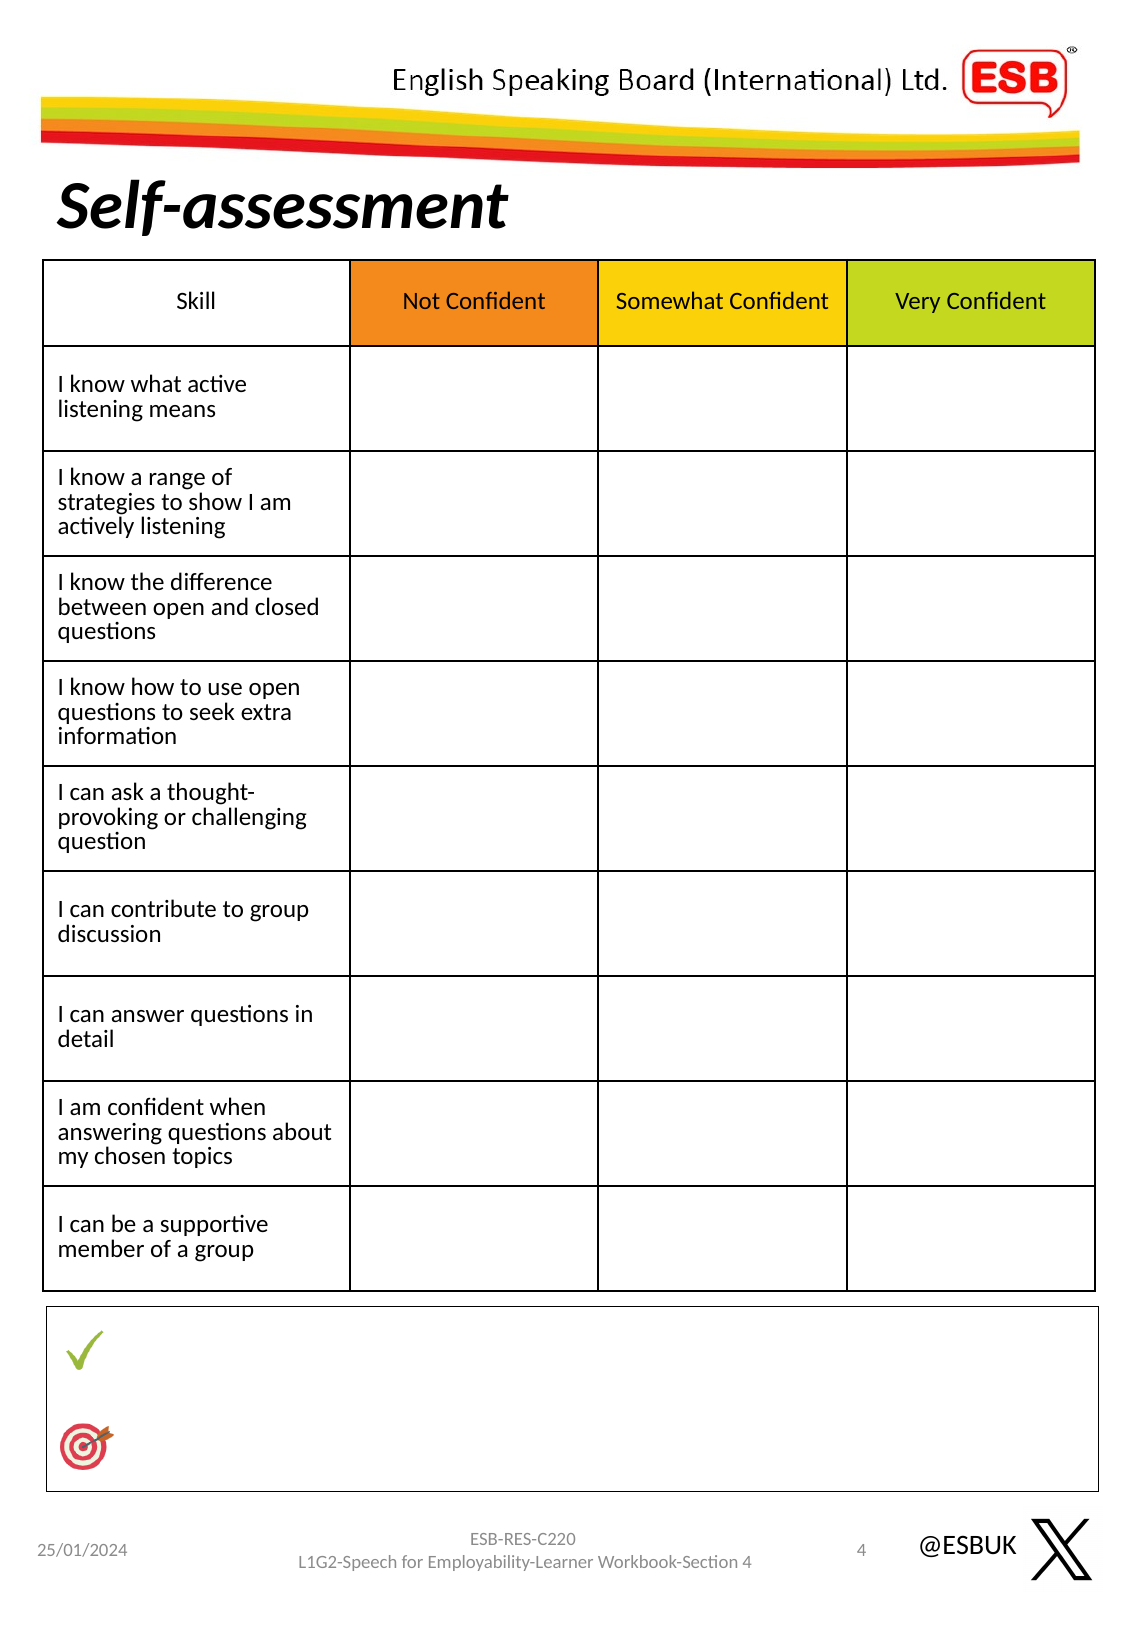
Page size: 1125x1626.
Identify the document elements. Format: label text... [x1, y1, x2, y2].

table_cell [599, 767, 846, 870]
picture [1023, 1506, 1103, 1593]
table_cell [351, 977, 597, 1080]
table_header Not Confident [351, 261, 597, 345]
table_cell [599, 1187, 846, 1290]
table_cell I am confident when answering questions about my chosen topics [44, 1082, 349, 1185]
slide_number 4 [697, 1506, 882, 1593]
table_cell [599, 1082, 846, 1185]
table_cell [599, 872, 846, 975]
table_cell [599, 557, 846, 660]
table_cell I know how to use open questions to seek extra information [44, 662, 349, 765]
table_cell [351, 1187, 597, 1290]
table_cell [599, 347, 846, 450]
table_cell [848, 767, 1094, 870]
table_cell [848, 1187, 1094, 1290]
table_cell [351, 347, 597, 450]
table_cell I know what active listening means [44, 347, 349, 450]
table_cell I can answer questions in detail [44, 977, 349, 1080]
table_header Skill [44, 261, 349, 345]
table_cell [848, 872, 1094, 975]
table_cell [848, 1082, 1094, 1185]
table_cell [848, 662, 1094, 765]
table_cell [351, 557, 597, 660]
text_box [46, 1306, 1099, 1492]
picture [54, 1320, 116, 1377]
table_cell I know a range of strategies to show I am actively listening [44, 452, 349, 555]
table_cell I can contribute to group discussion [44, 872, 349, 975]
table_cell [848, 347, 1094, 450]
picture [0, 1, 1125, 234]
table_cell I can be a supportive member of a group [44, 1187, 349, 1290]
footer ESB-RES-C220 L1G2-Speech for Employability-Learner Workbook-Section 4 [276, 1506, 697, 1593]
table_header Somewhat Confident [599, 261, 846, 345]
table_cell [599, 977, 846, 1080]
table_cell [351, 767, 597, 870]
table_cell [848, 557, 1094, 660]
table_cell [848, 452, 1094, 555]
picture [54, 1414, 118, 1487]
table_cell [351, 872, 597, 975]
table_cell [848, 977, 1094, 1080]
table_cell I know the difference between open and closed questions [44, 557, 349, 660]
title Self-assessment [42, 152, 1014, 259]
table_cell [351, 452, 597, 555]
table_cell [351, 662, 597, 765]
table_cell [351, 1082, 597, 1185]
table_cell I can ask a thought-provoking or challenging question [44, 767, 349, 870]
table_header Very Confident [848, 261, 1094, 345]
table_cell [599, 662, 846, 765]
table_cell [599, 452, 846, 555]
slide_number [22, 1506, 276, 1593]
